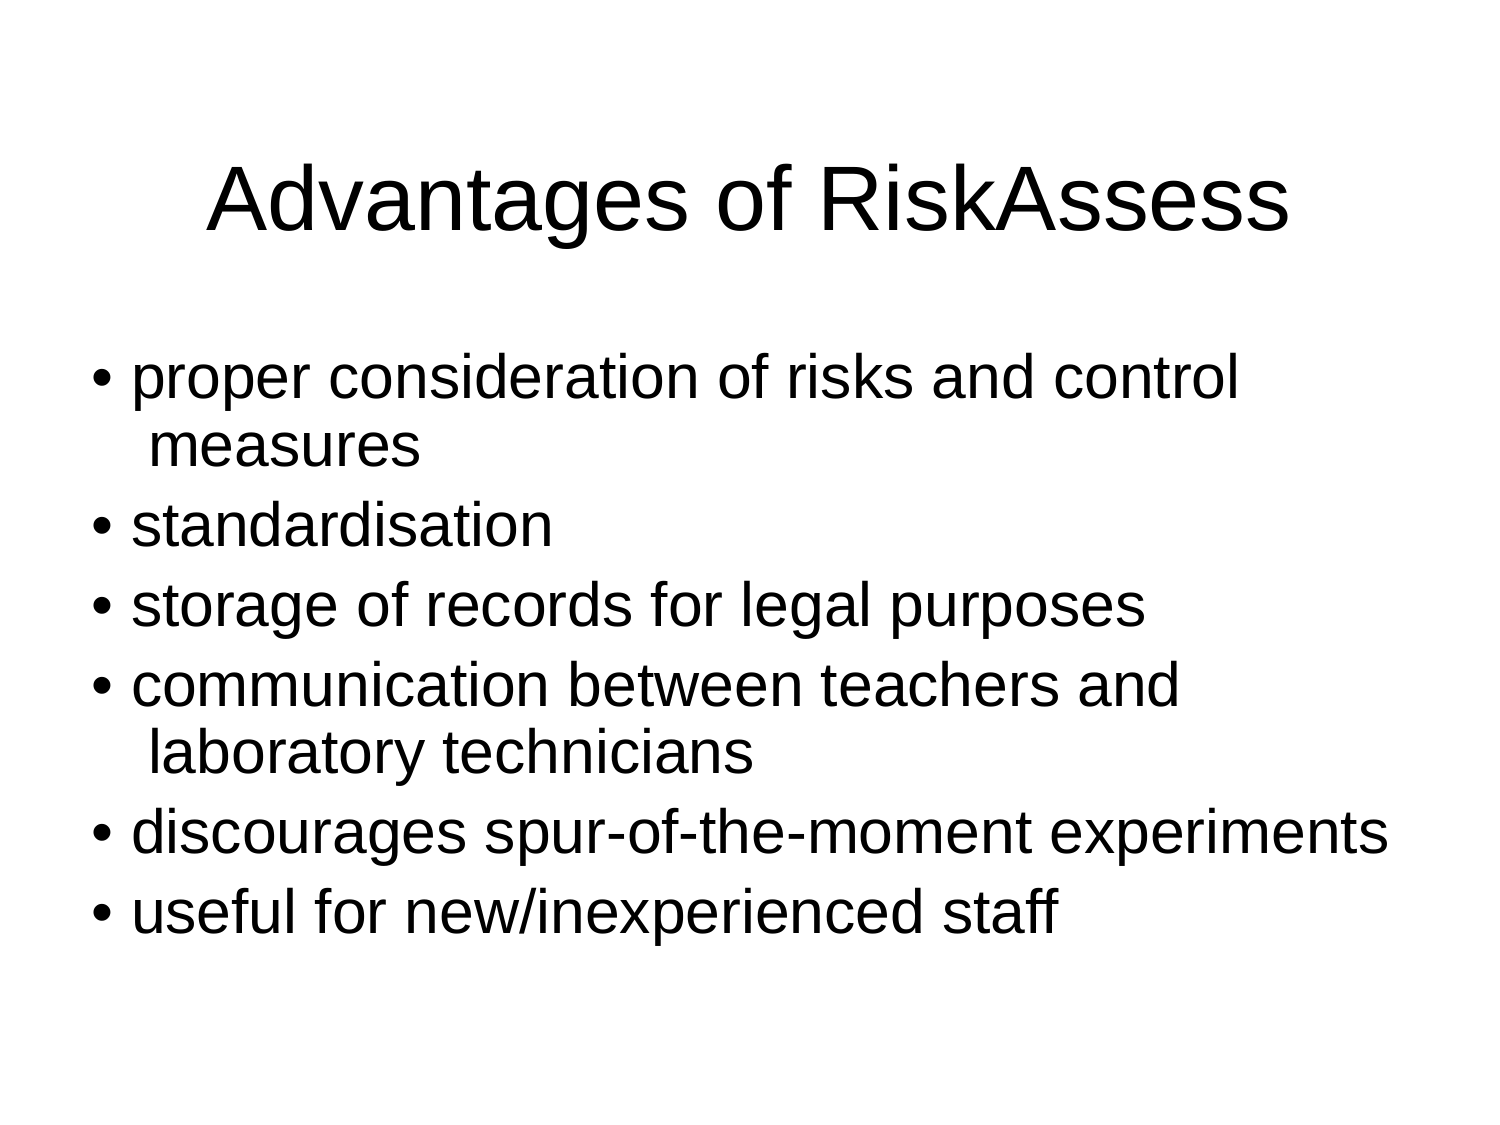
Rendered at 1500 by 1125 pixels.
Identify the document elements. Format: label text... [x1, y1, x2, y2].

list • proper consideration of risks and control measures • standardisation • storage of records for legal purposes • communication between teachers and laboratory technicians • discourages spur-of-the-moment experiments • useful for new/inexperienced staff [76, 337, 1450, 975]
title Advantages of RiskAssess [112, 99, 1388, 288]
